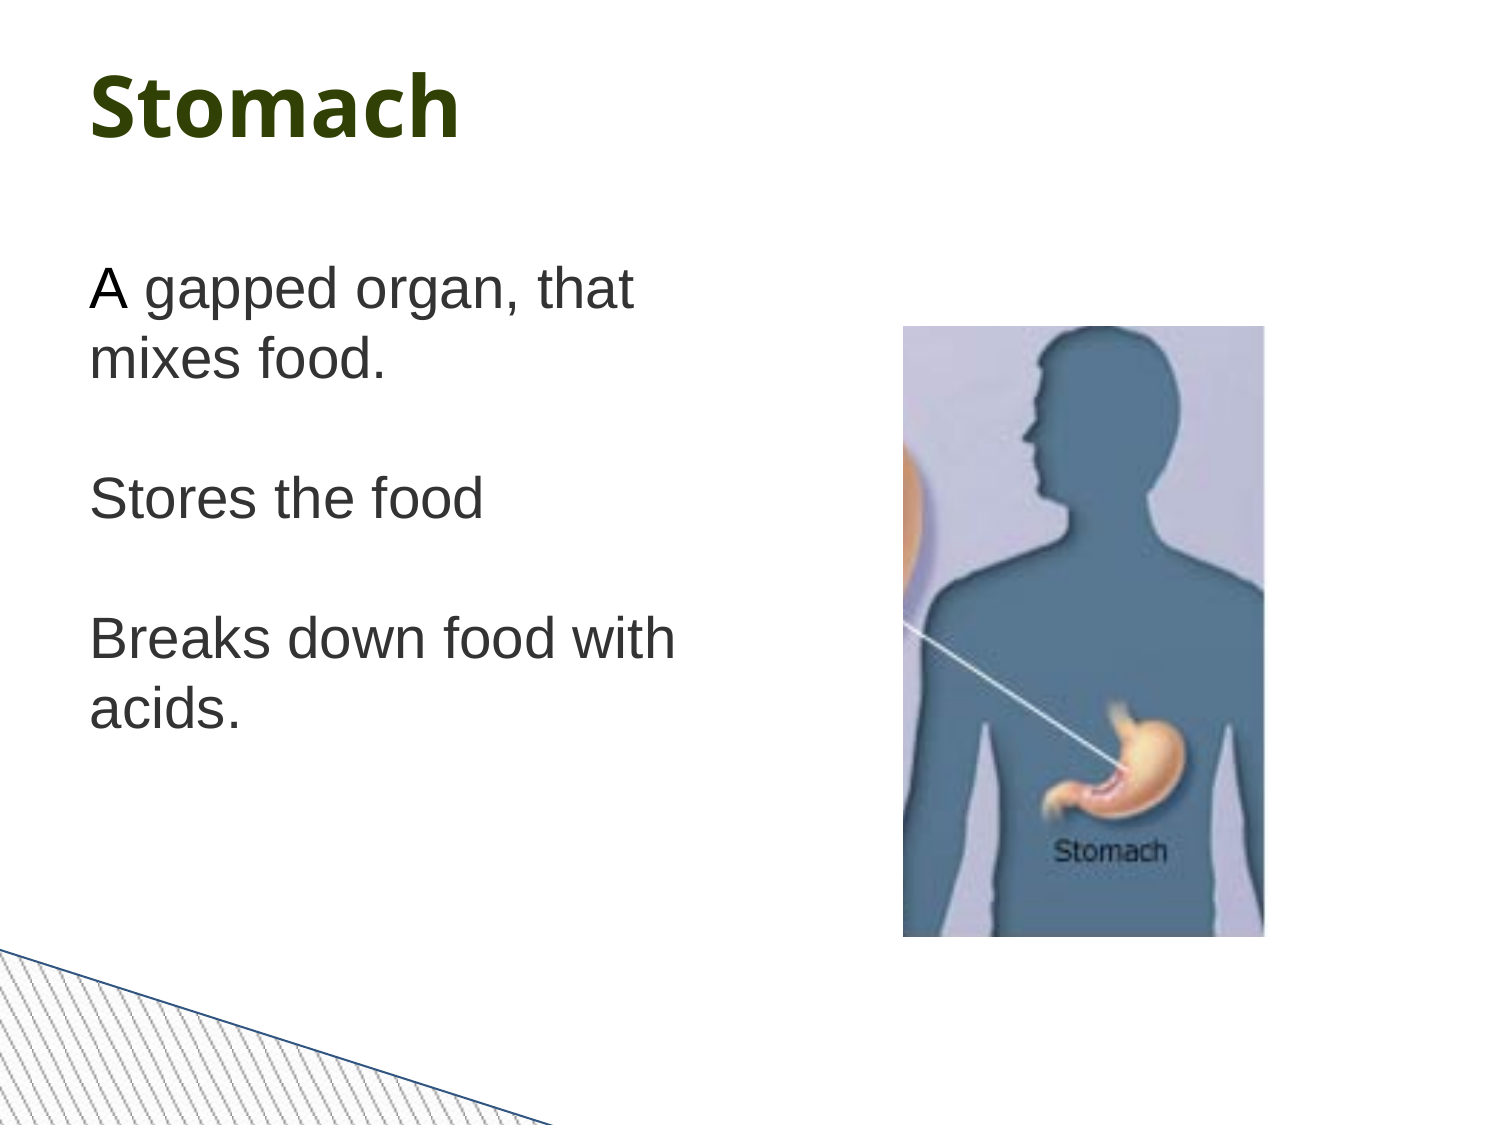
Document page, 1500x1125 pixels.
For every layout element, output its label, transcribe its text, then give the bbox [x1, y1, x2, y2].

text_box [762, 243, 1425, 986]
picture [903, 326, 1268, 937]
text_box Stomach [75, 45, 1425, 233]
text_box A gapped organ, that mixes food. Stores the food Breaks down food with acids. [75, 243, 738, 986]
picture [0, 952, 543, 1125]
